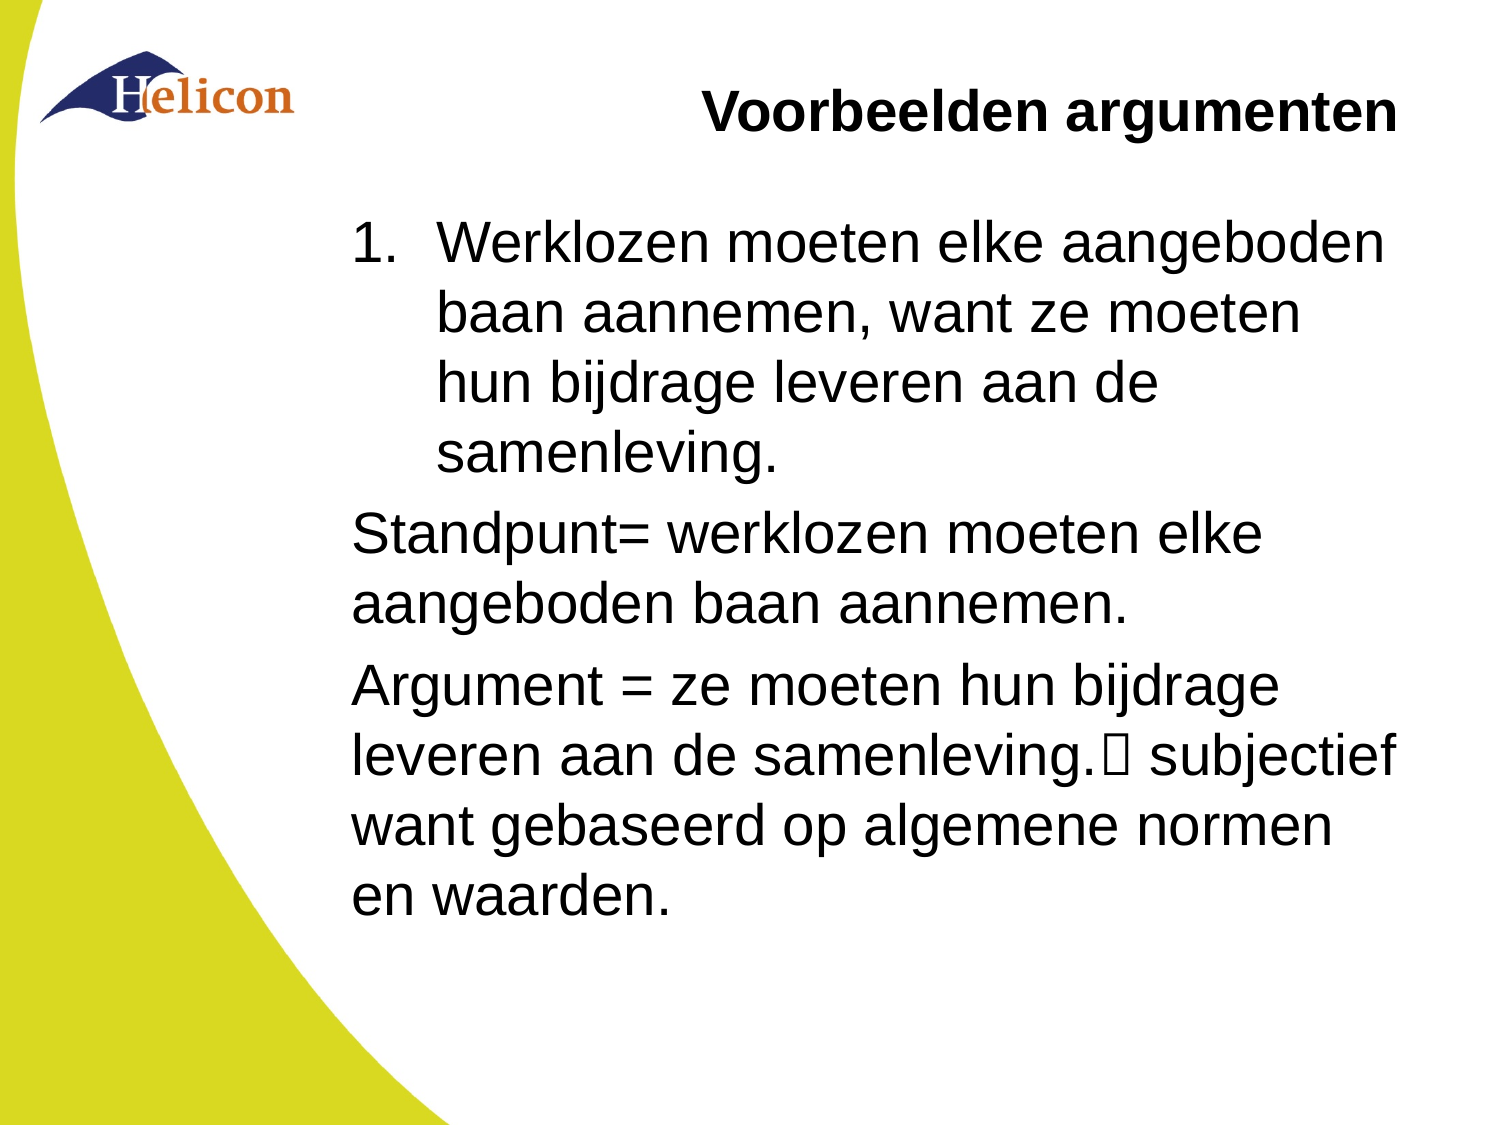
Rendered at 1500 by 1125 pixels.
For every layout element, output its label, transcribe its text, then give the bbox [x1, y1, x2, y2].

picture [0, 0, 1500, 1125]
title Voorbeelden argumenten [324, 54, 1415, 161]
list Werklozen moeten elke aangeboden baan aannemen, want ze moeten hun bijdrage leveren aan de samenleving. Standpunt= werklozen moeten elke aangeboden baan aannemen. Argument = ze moeten hun bijdrage leveren aan de samenleving. subjectief want gebaseerd op algemene normen en waarden. [336, 196, 1425, 1005]
